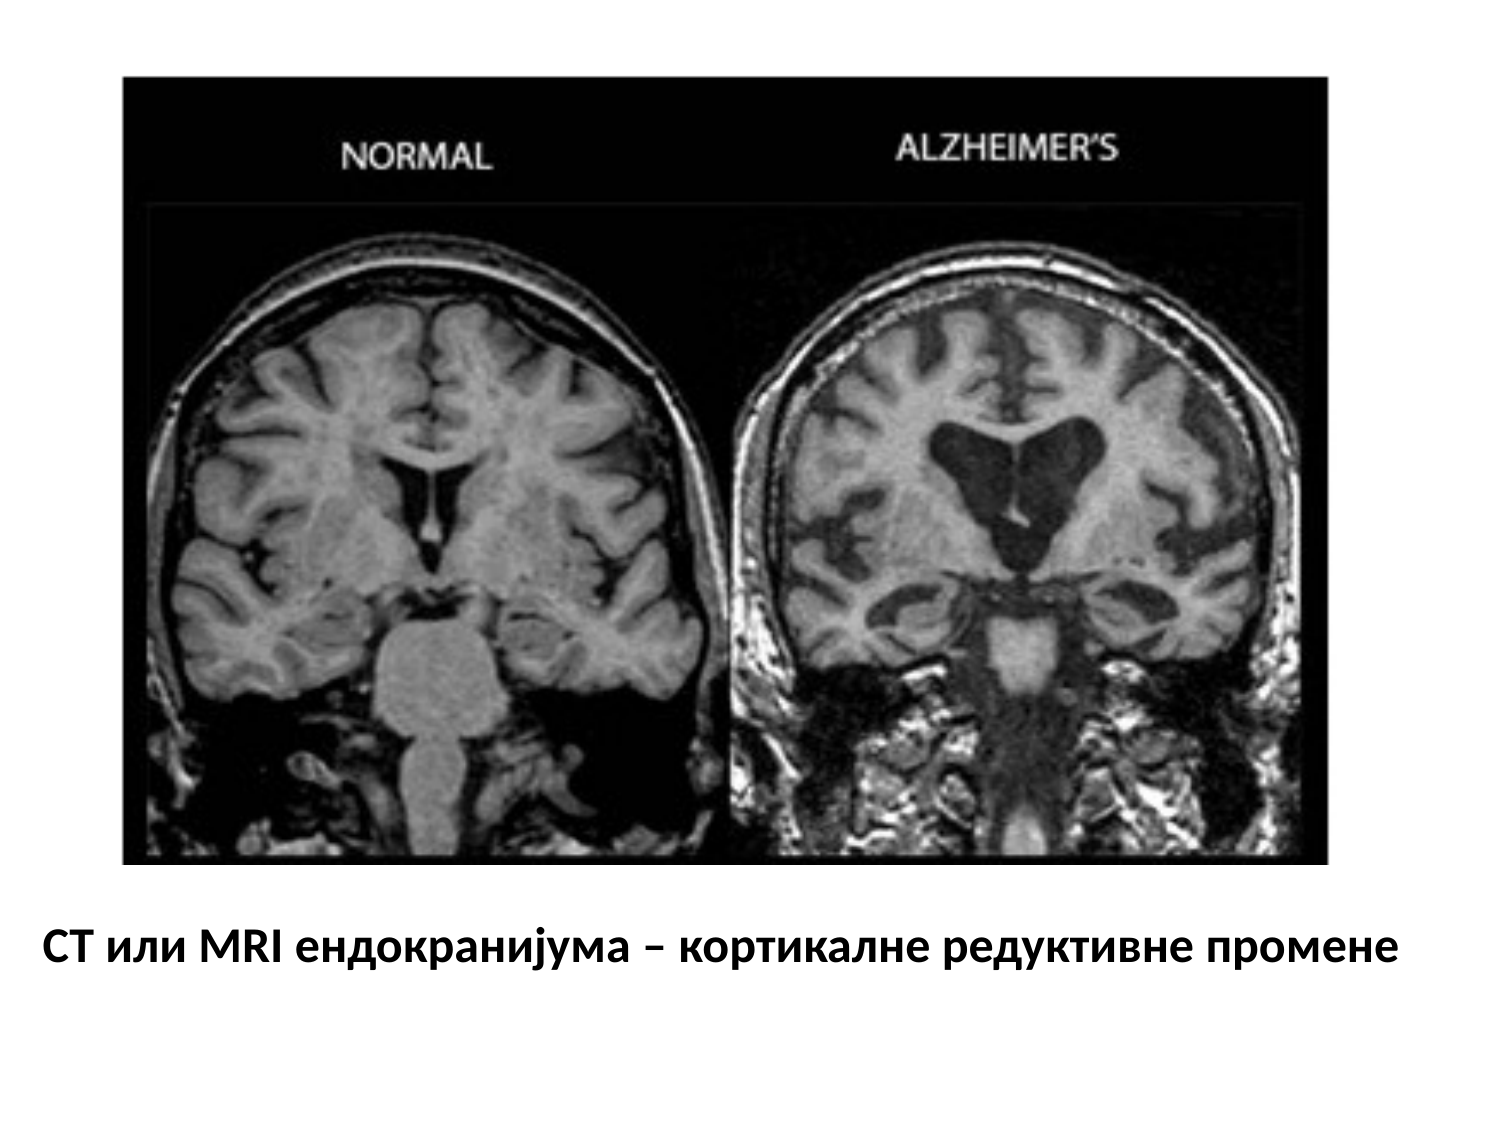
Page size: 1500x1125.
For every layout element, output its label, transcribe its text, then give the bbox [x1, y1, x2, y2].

picture [100, 54, 1343, 866]
text_box CT или MRI ендокранијума – кортикалне редуктивне промене [27, 904, 1415, 980]
